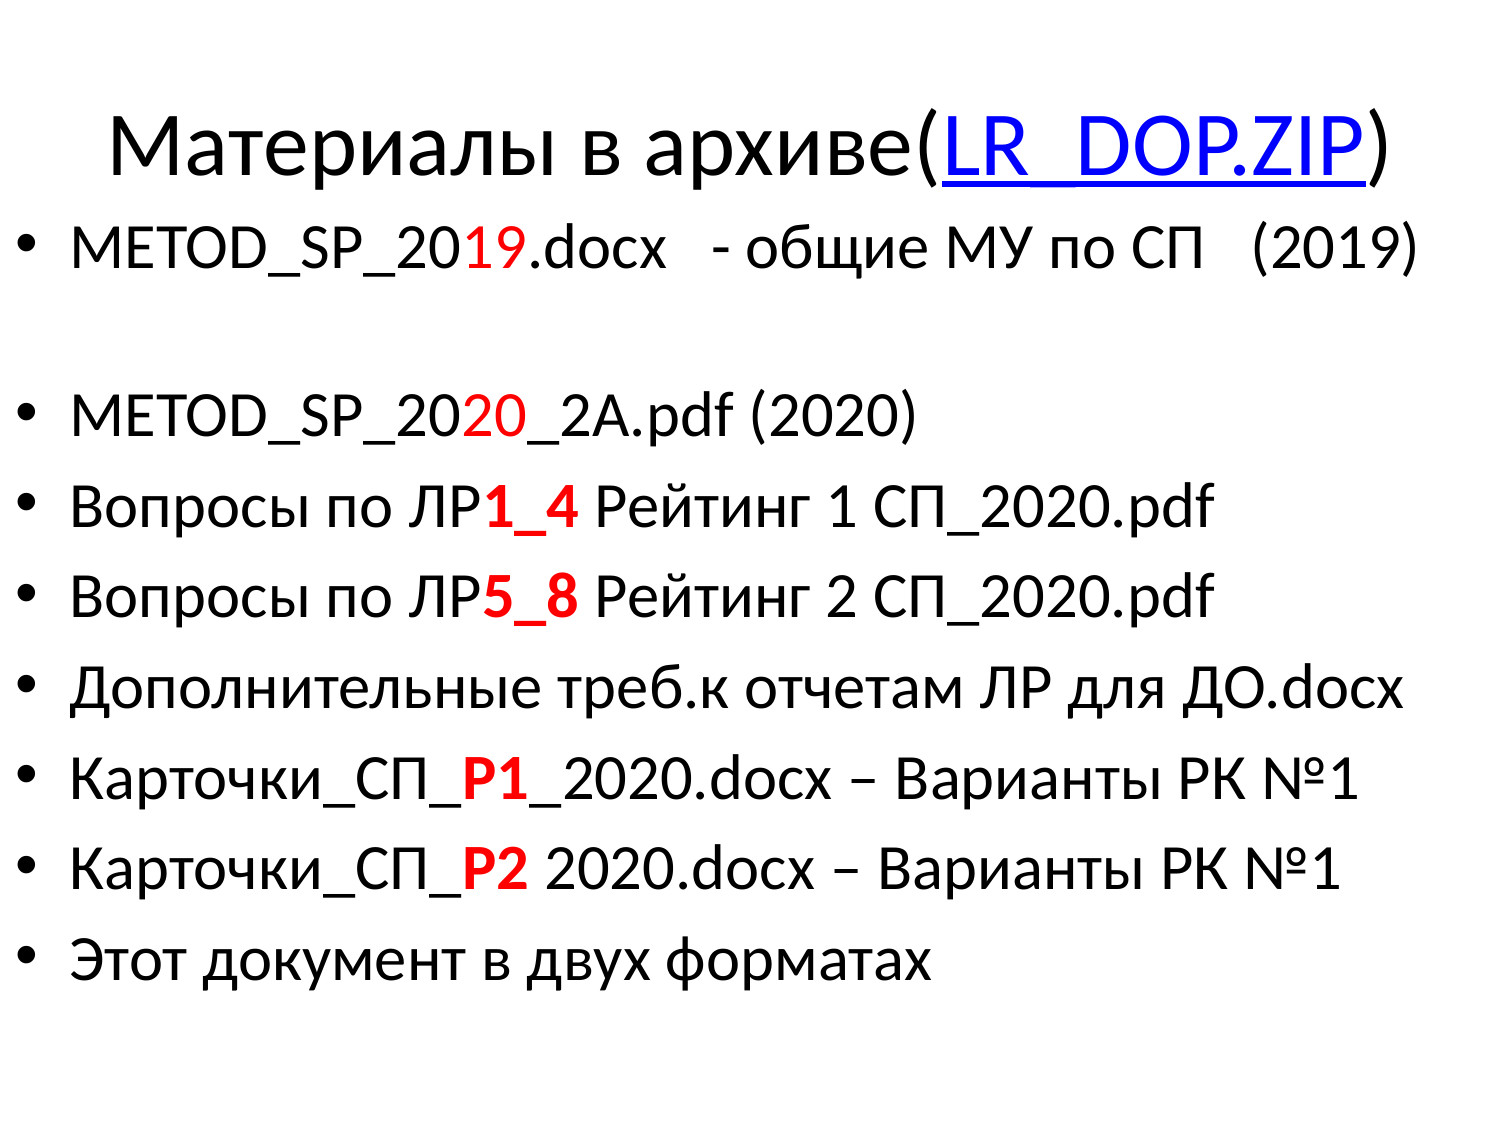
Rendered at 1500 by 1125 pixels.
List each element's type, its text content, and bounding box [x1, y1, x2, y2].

title Материалы в архиве(LR_DOP.ZIP) [75, 45, 1425, 196]
list METOD_SP_2019.docx - общие МУ по СП (2019) METOD_SP_2020_2A.pdf (2020) Вопросы по ЛР1_4 Рейтинг 1 СП_2020.pdf Вопросы по ЛР5_8 Рейтинг 2 СП_2020.pdf Дополнительные треб.к отчетам ЛР для ДО.docx Карточки_СП_Р1_2020.docx – Варианты РК №1 Карточки_СП_Р2 2020.docx – Варианты РК №1 Этот документ в двух форматах [0, 196, 1495, 1005]
